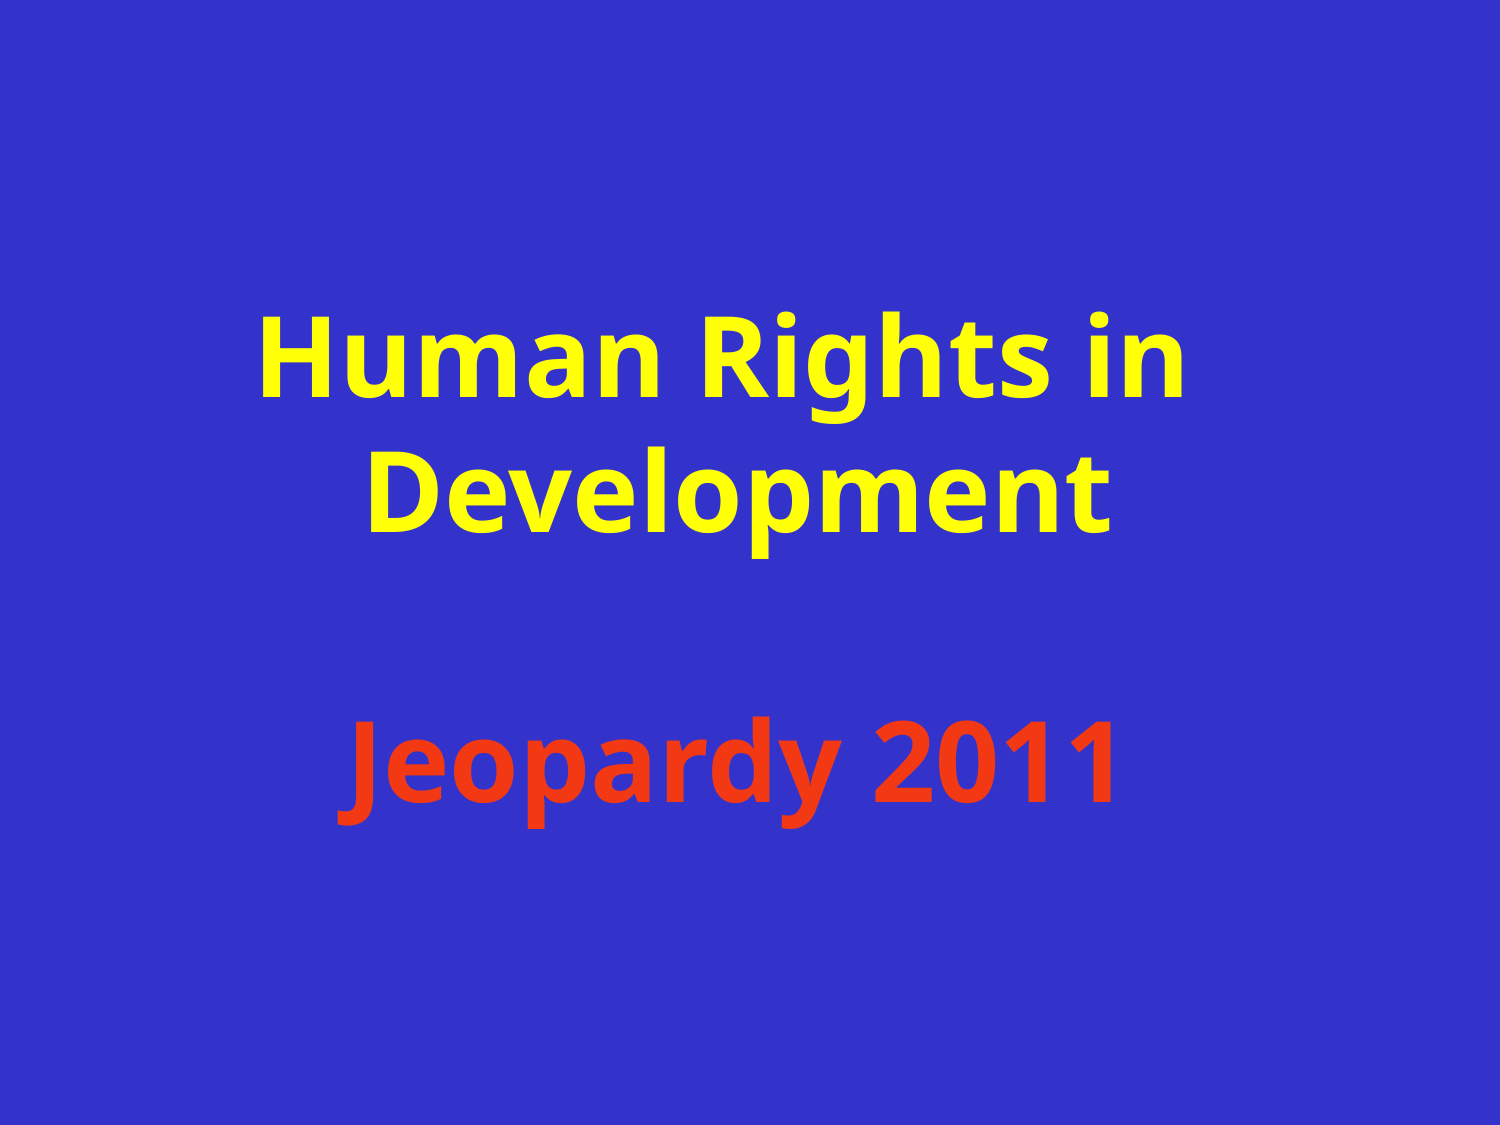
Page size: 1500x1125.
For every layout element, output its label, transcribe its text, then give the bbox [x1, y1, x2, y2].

title Human Rights in Development Jeopardy 2011 [99, 112, 1376, 863]
